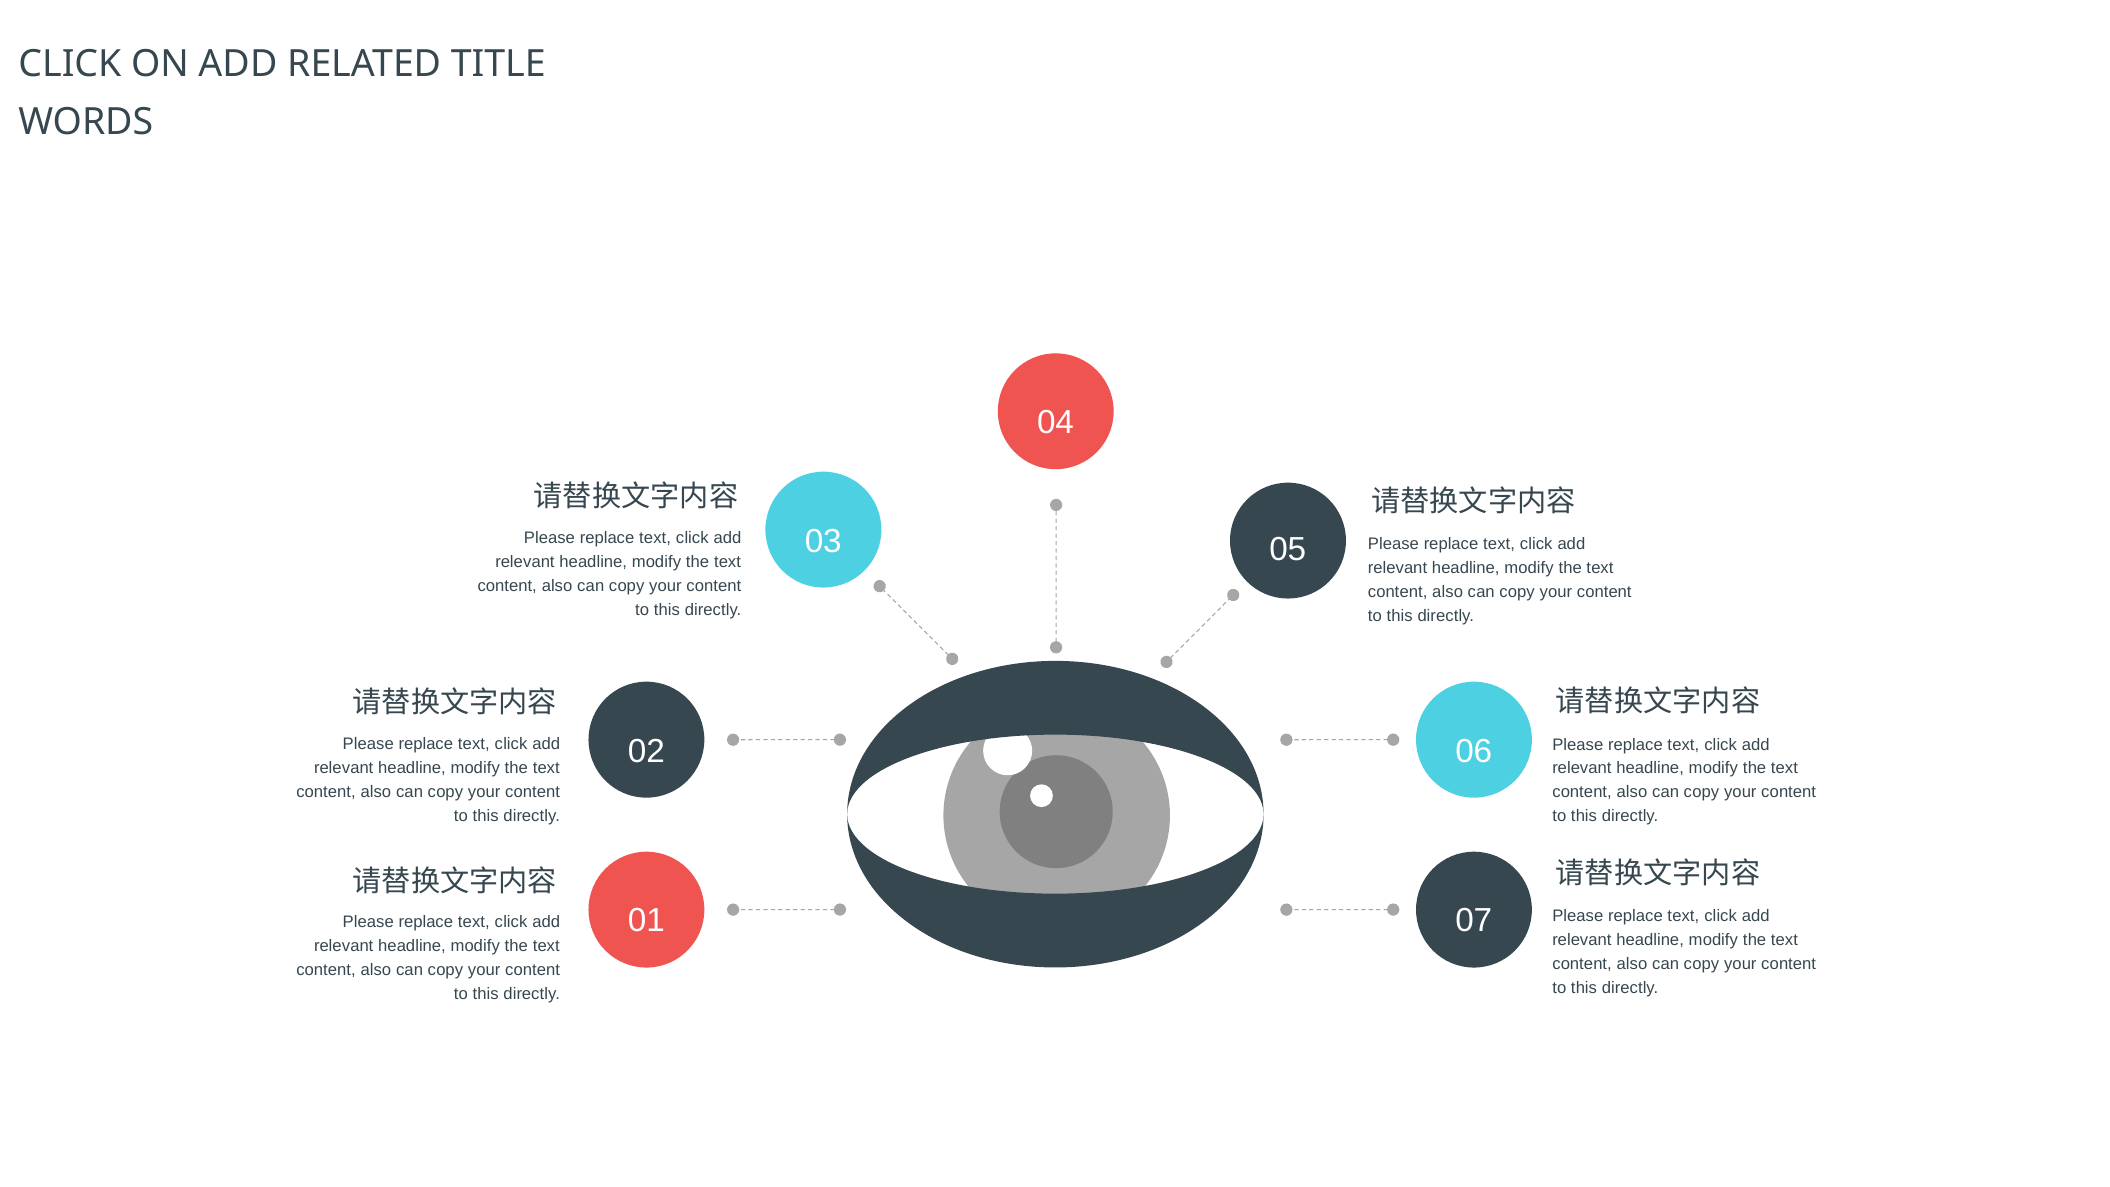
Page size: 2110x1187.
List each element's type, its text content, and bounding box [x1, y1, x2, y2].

text_box [1160, 653, 1175, 660]
text_box 请替换文字内容 [324, 858, 561, 894]
text_box 04 [1017, 382, 1095, 441]
text_box 请替换文字内容 [1367, 480, 1617, 514]
text_box [1280, 733, 1299, 746]
text_box [1416, 681, 1532, 798]
text_box 02 [607, 710, 685, 769]
text_box [1381, 903, 1400, 916]
text_box [1049, 498, 1063, 512]
text_box 05 [1249, 509, 1327, 568]
text_box 06 [1435, 710, 1513, 769]
text_box [1049, 636, 1063, 654]
text_box [588, 681, 705, 798]
text_box [873, 580, 886, 593]
text_box [726, 903, 746, 916]
text_box 07 [1435, 880, 1513, 939]
text_box 01 [607, 880, 685, 939]
text_box [588, 851, 705, 968]
text_box [943, 650, 959, 660]
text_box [846, 660, 1264, 968]
text_box 请替换文字内容 [505, 473, 742, 510]
text_box [765, 471, 882, 588]
text_box 03 [784, 500, 862, 559]
text_box 请替换文字内容 [1552, 852, 1801, 886]
text_box [997, 353, 1114, 470]
text_box 请替换文字内容 [324, 679, 561, 716]
text_box Please replace text, click add relevant headline, modify the text content, also can copy your content to this directly. [278, 729, 561, 788]
text_box [1230, 482, 1346, 599]
text_box Please replace text, click add relevant headline, modify the text content, also can copy your content to this directly. [1552, 729, 1835, 788]
text_box Please replace text, click add relevant headline, modify the text content, also can copy your content to this directly. [278, 907, 561, 966]
text_box 请替换文字内容 [1552, 680, 1801, 714]
text_box [1416, 851, 1532, 968]
text_box [1280, 903, 1299, 916]
text_box [1225, 589, 1240, 603]
text_box [828, 733, 846, 746]
text_box CLICK ON ADD RELATED TITLE WORDS [3, 18, 595, 150]
text_box [1381, 733, 1400, 746]
text_box [828, 903, 846, 916]
text_box [726, 733, 746, 746]
text_box Please replace text, click add relevant headline, modify the text content, also can copy your content to this directly. [1552, 901, 1835, 960]
text_box Please replace text, click add relevant headline, modify the text content, also can copy your content to this directly. [1367, 529, 1650, 588]
text_box Please replace text, click add relevant headline, modify the text content, also can copy your content to this directly. [459, 522, 742, 582]
